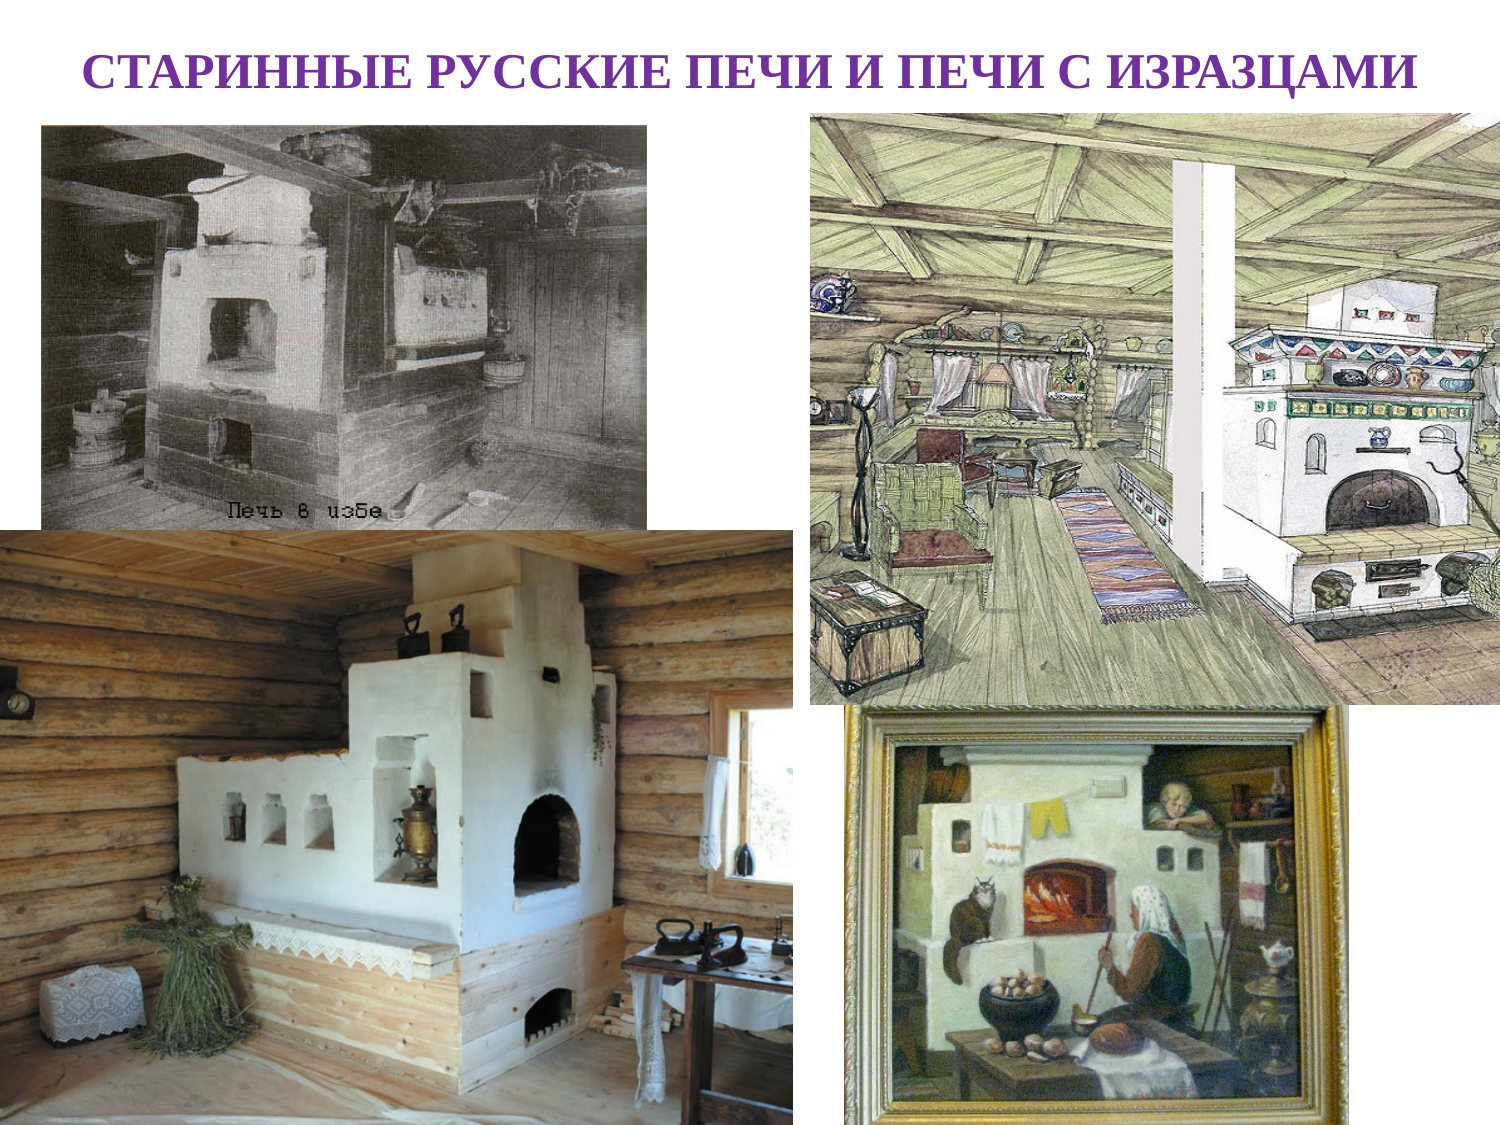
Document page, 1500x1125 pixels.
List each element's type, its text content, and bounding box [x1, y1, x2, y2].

picture [810, 113, 1500, 1125]
title СТАРИННЫЕ РУССКИЕ ПЕЧИ И ПЕЧИ С ИЗРАЗЦАМИ [0, 0, 1500, 138]
picture [0, 125, 793, 1125]
